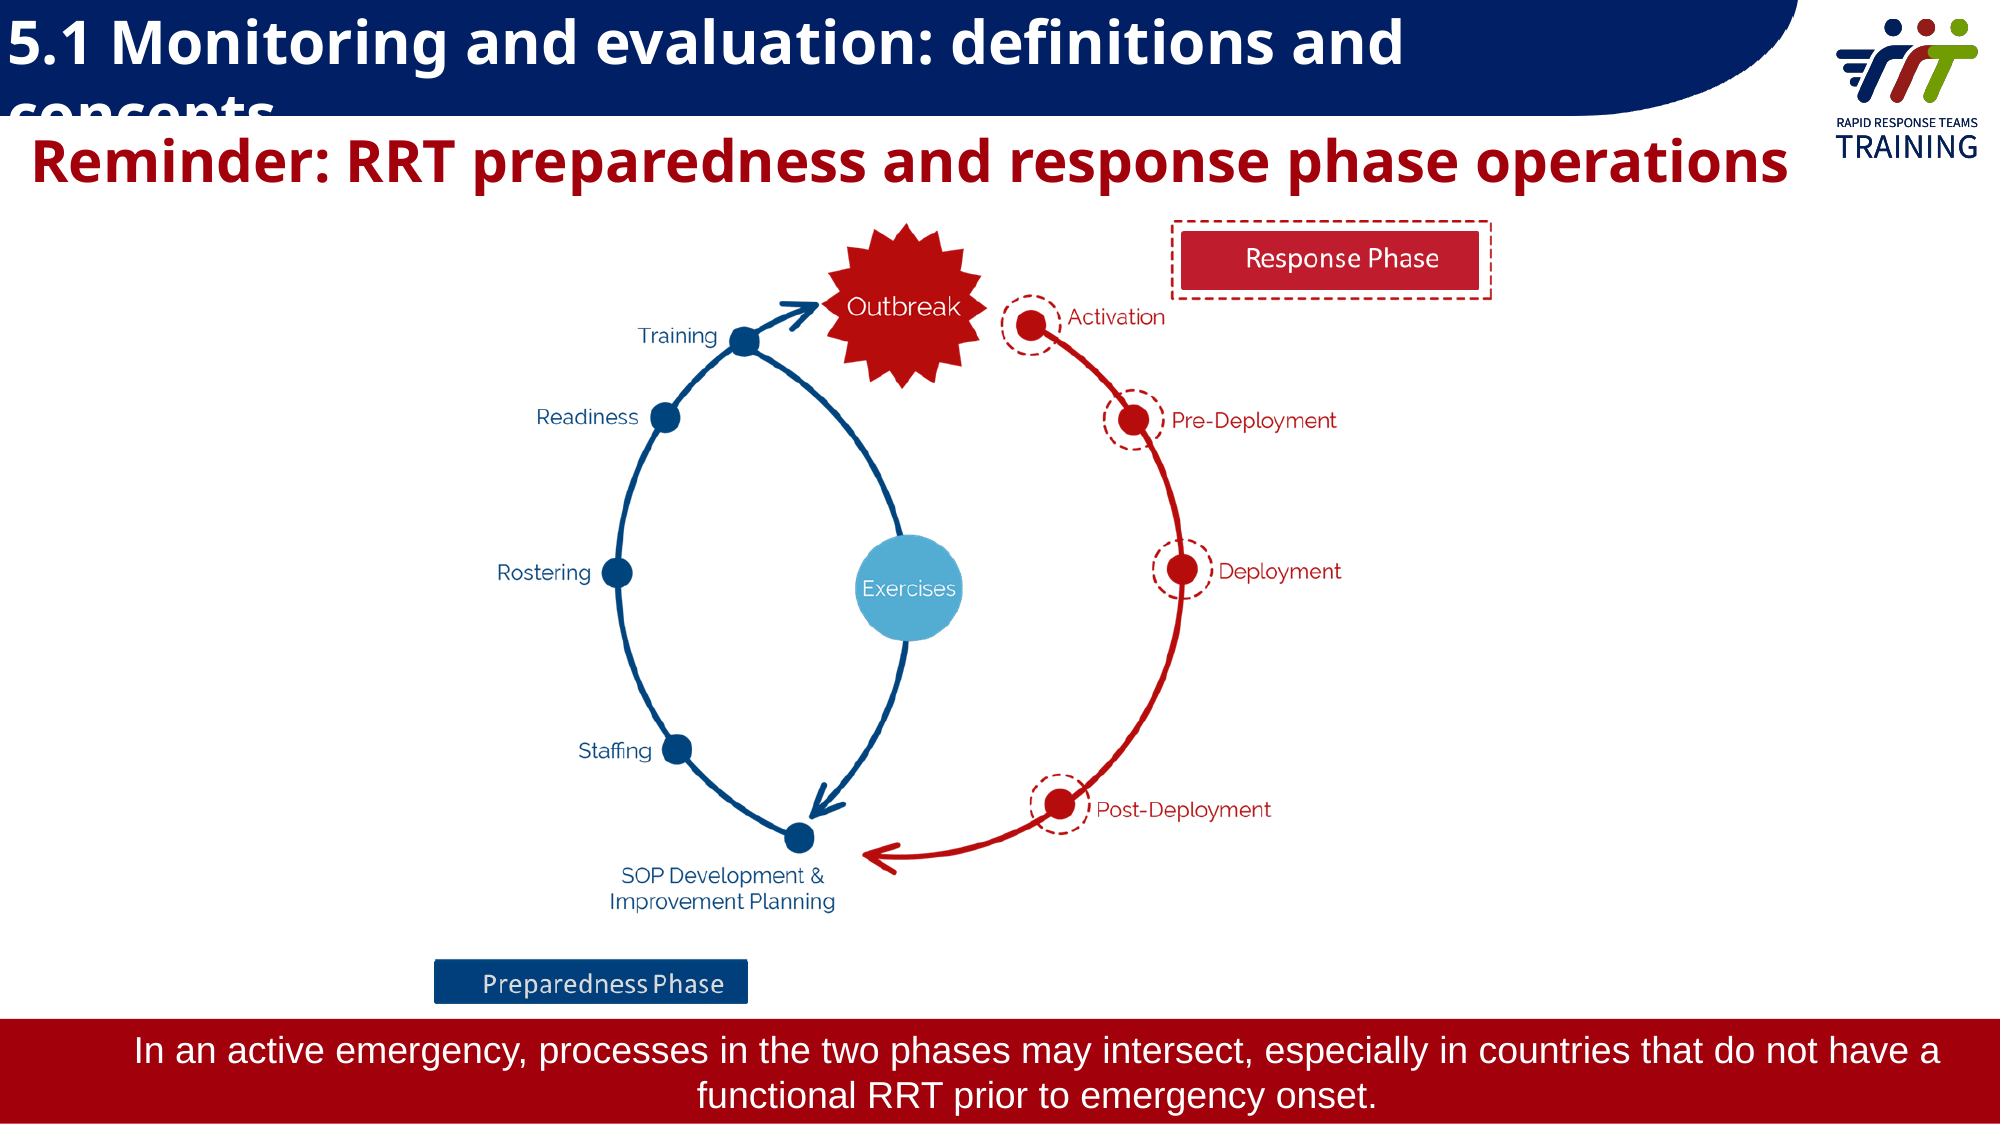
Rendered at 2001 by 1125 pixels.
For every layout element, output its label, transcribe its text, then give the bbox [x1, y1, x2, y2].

picture [0, 0, 1800, 116]
text_box Reminder: RRT preparedness and response phase operations [22, 115, 1823, 213]
picture [434, 220, 1493, 1020]
picture [1835, 19, 1978, 167]
list 5.1 Monitoring and evaluation: definitions and concepts [0, 0, 1675, 100]
text_box In an active emergency, processes in the two phases may intersect, especially in countries that do not have a functional RRT prior to emergency onset. [0, 1018, 2000, 1124]
